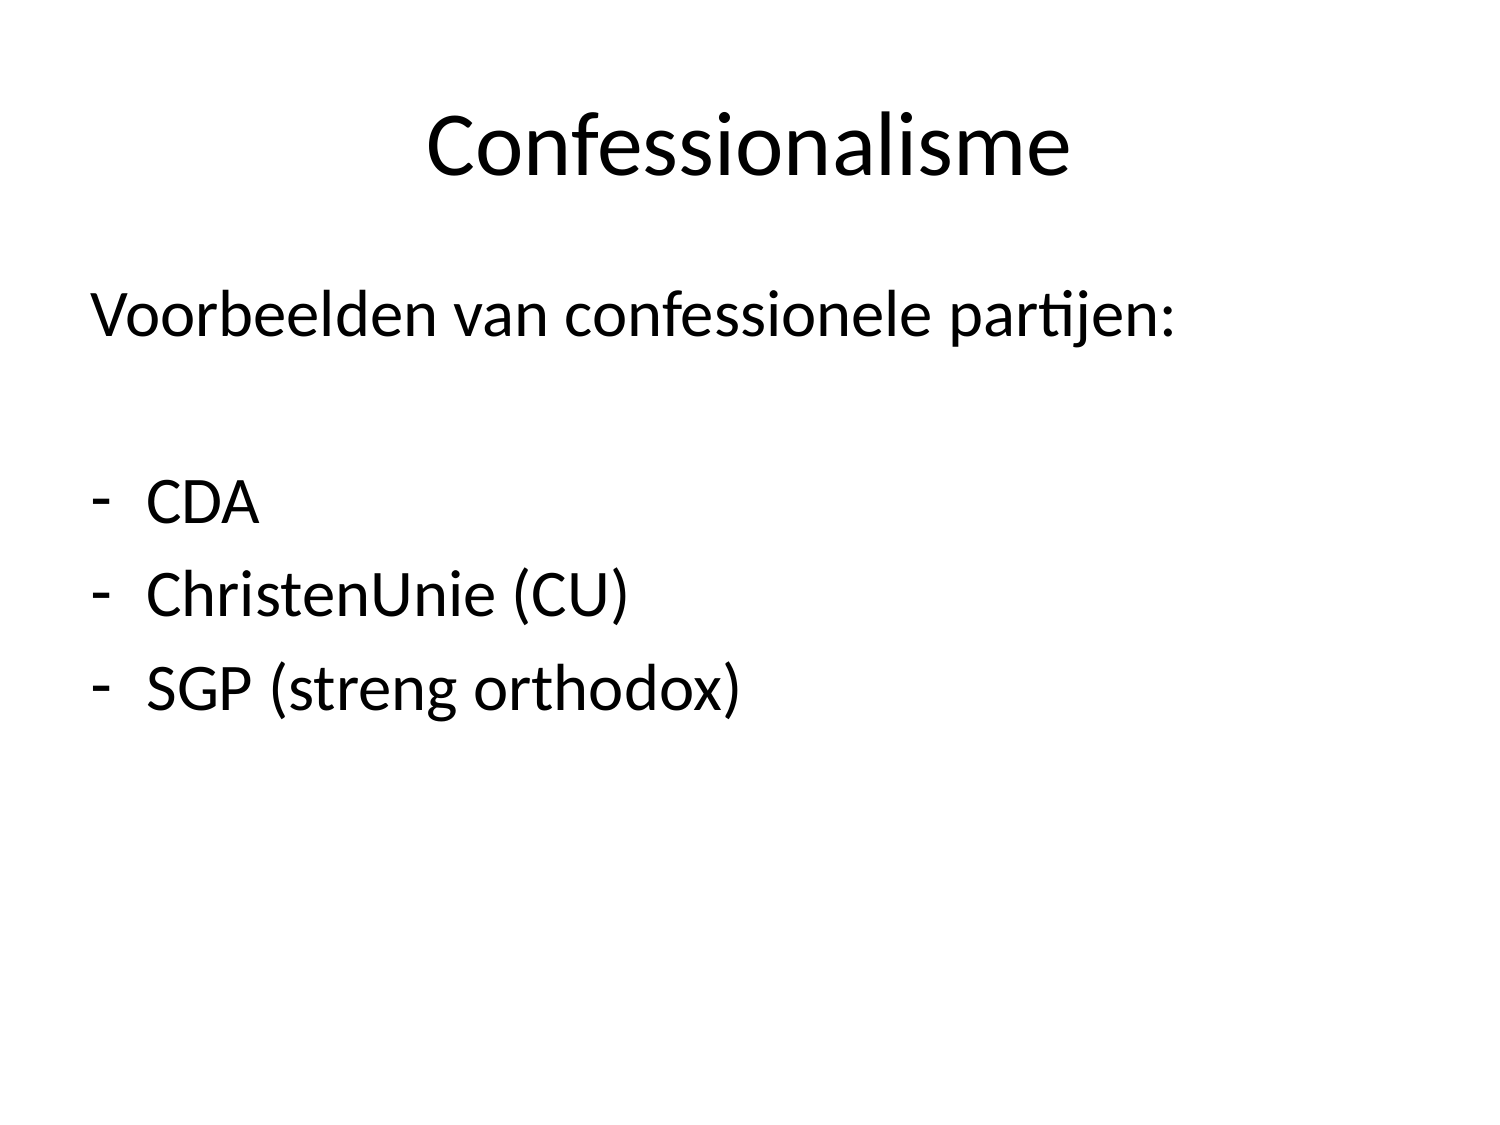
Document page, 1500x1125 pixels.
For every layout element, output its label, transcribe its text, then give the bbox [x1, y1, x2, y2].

list Voorbeelden van confessionele partijen: CDA ChristenUnie (CU) SGP (streng orthodox) [75, 262, 1425, 1005]
title Confessionalisme [75, 45, 1425, 233]
